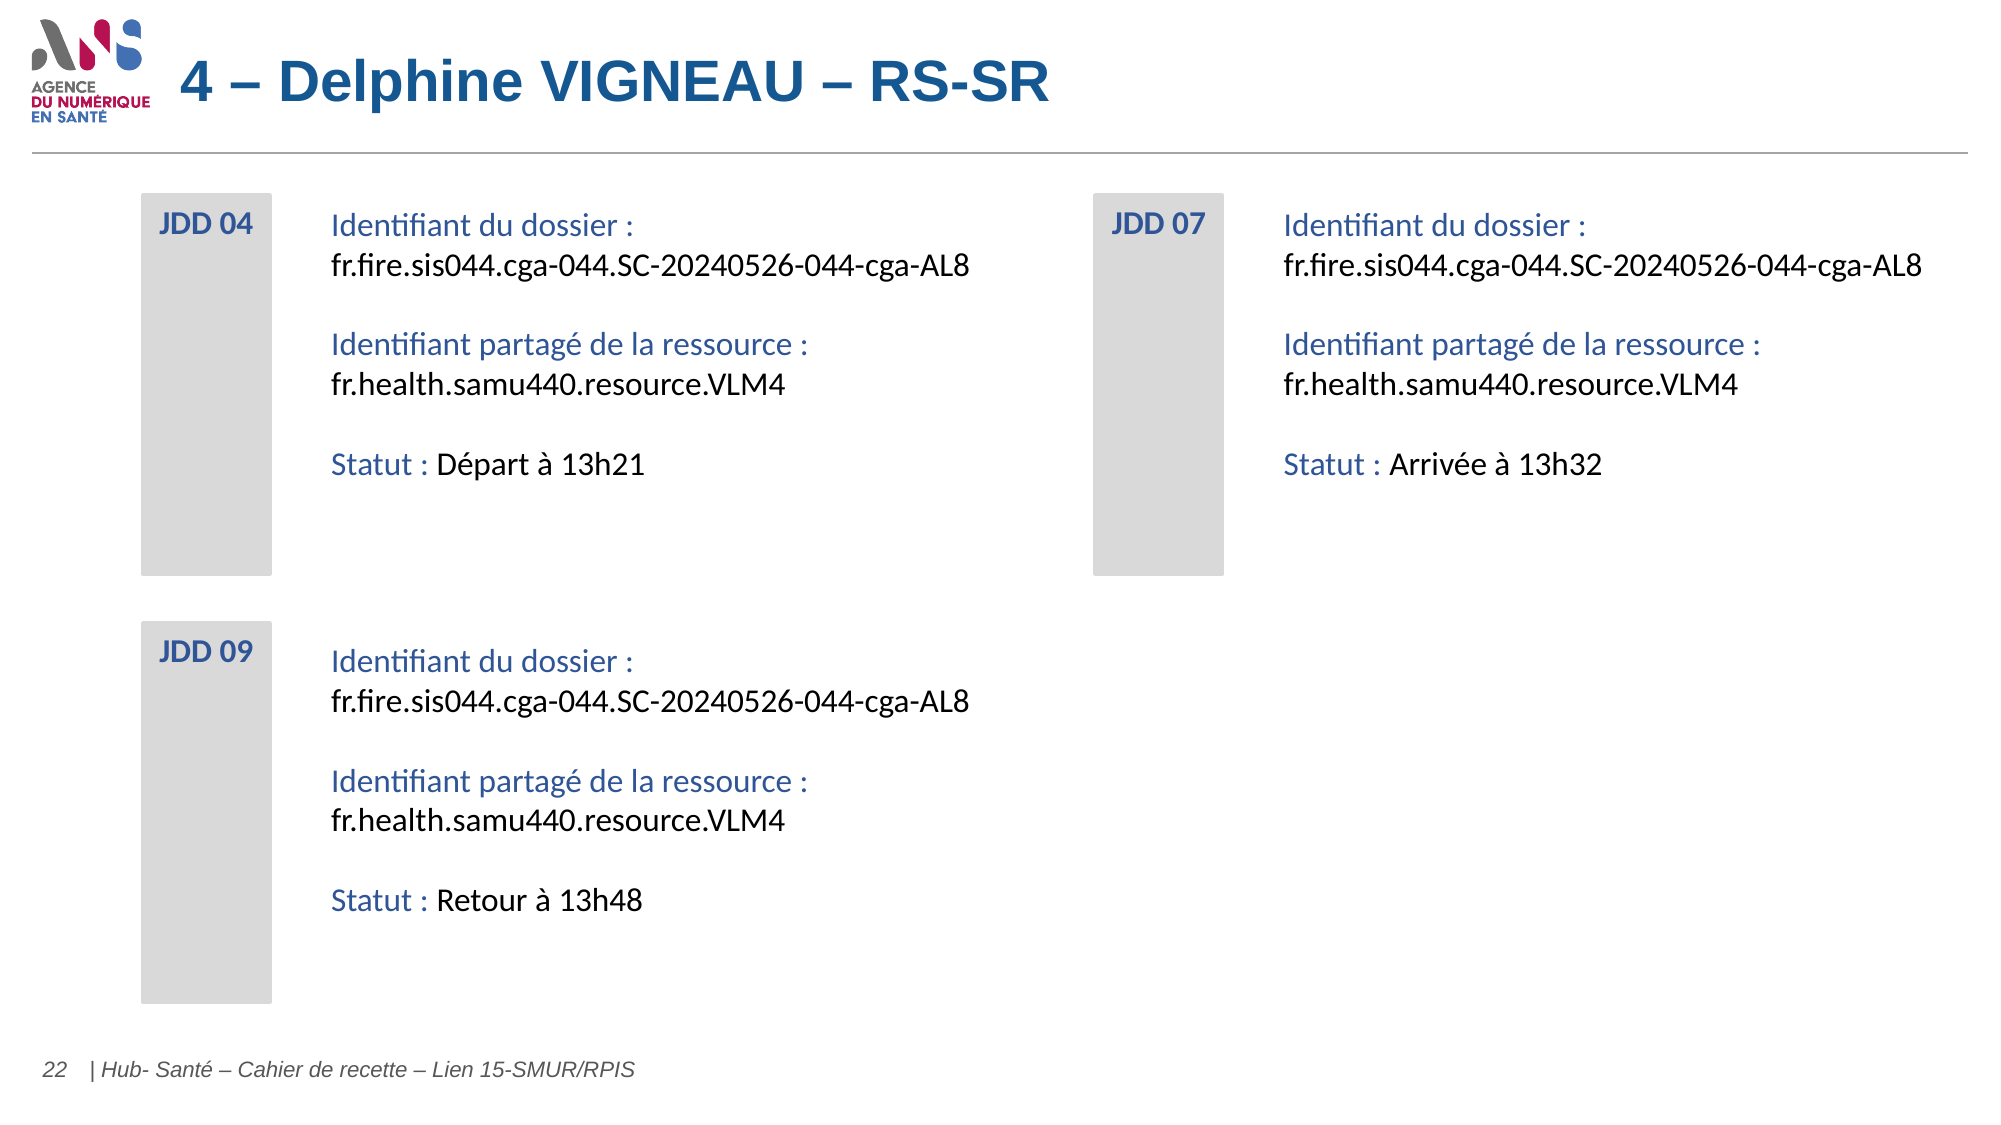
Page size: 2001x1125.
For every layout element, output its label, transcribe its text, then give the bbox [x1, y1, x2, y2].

text_box JDD 04 [141, 193, 272, 576]
text_box Identifiant du dossier : fr.fire.sis044.cga-044.SC-20240526-044-cga-AL8 Identifiant partagé de la ressource : fr.health.samu440.resource.VLM4 Statut : Retour à 13h48 [316, 631, 1036, 926]
text_box JDD 07 [1093, 193, 1224, 576]
footer | Hub- Santé – Cahier de recette – Lien 15-SMUR/RPIS [89, 1038, 1605, 1099]
text_box Identifiant du dossier : fr.fire.sis044.cga-044.SC-20240526-044-cga-AL8 Identifiant partagé de la ressource : fr.health.samu440.resource.VLM4 Statut : Départ à 13h21 [316, 195, 1000, 490]
text_box Identifiant du dossier : fr.fire.sis044.cga-044.SC-20240526-044-cga-AL8 Identifiant partagé de la ressource : fr.health.samu440.resource.VLM4 Statut : Arrivée à 13h32 [1269, 195, 1985, 490]
title 4 – Delphine VIGNEAU – RS-SR [180, 19, 1945, 138]
slide_number 22 [23, 1038, 87, 1099]
text_box JDD 09 [141, 621, 272, 1004]
picture [31, 19, 150, 123]
